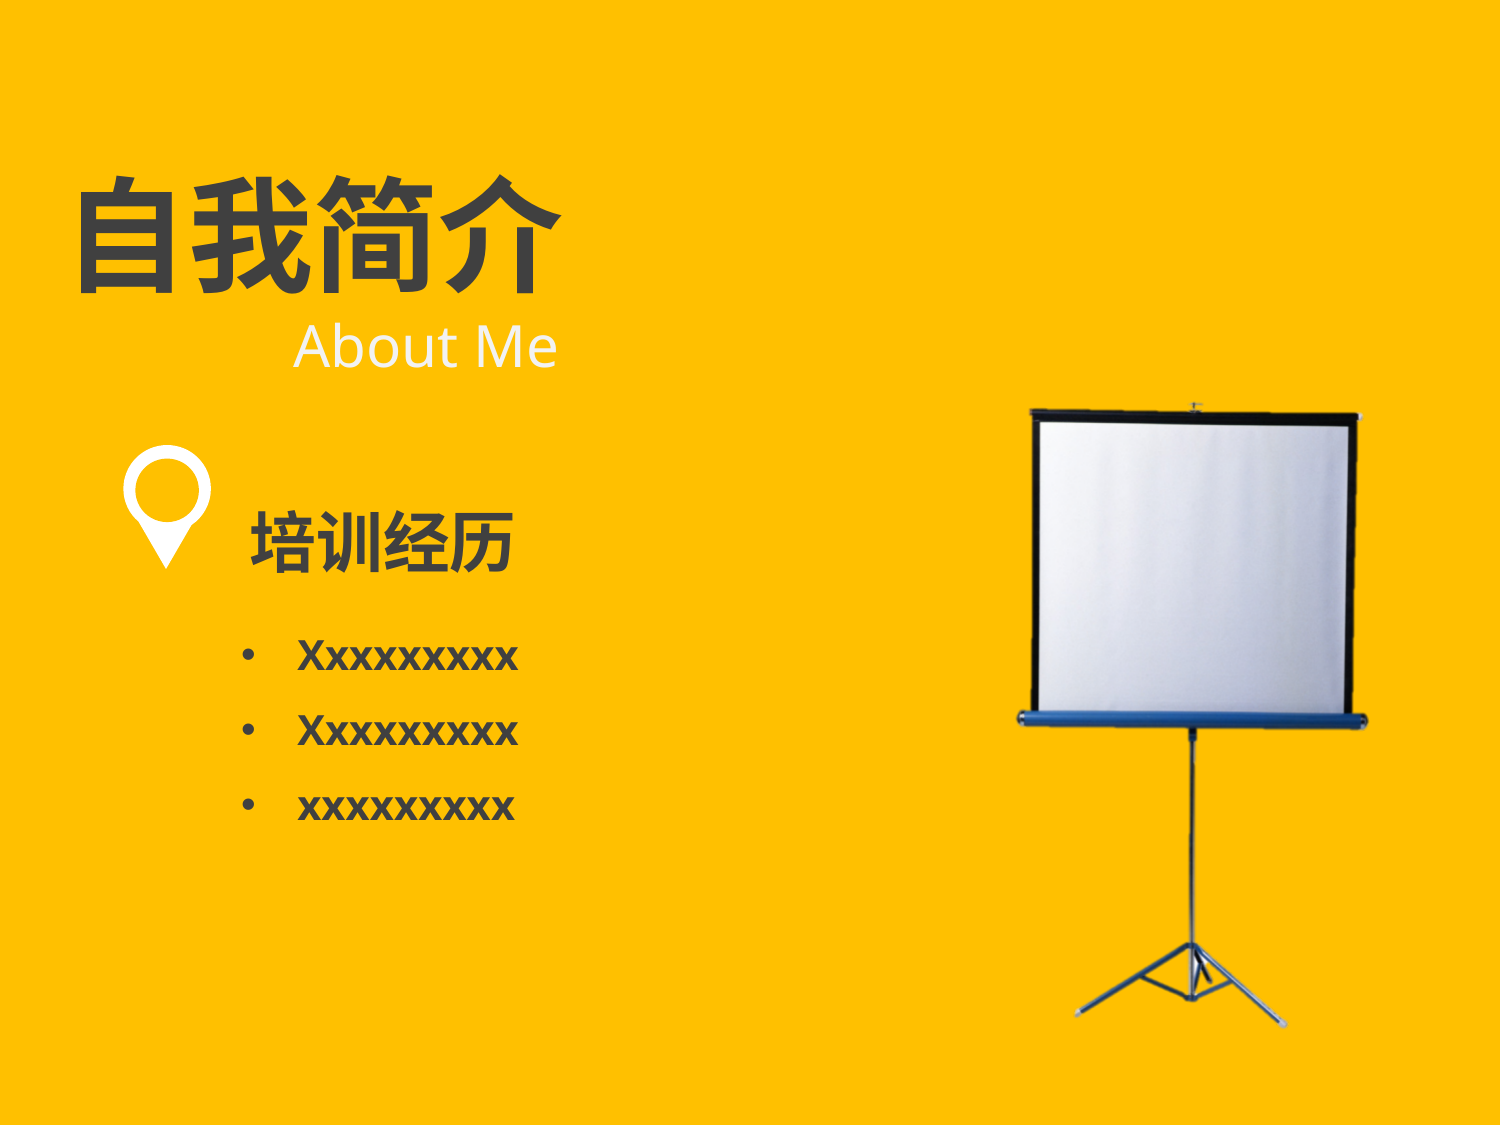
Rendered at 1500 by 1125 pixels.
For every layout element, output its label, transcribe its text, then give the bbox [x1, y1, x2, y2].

text_box Xxxxxxxxx Xxxxxxxxx xxxxxxxxx [226, 596, 891, 837]
text_box 培训经历 [234, 493, 532, 589]
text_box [123, 444, 212, 570]
title 自我简介 [48, 138, 1399, 327]
text_box About Me [278, 327, 574, 387]
picture [896, 378, 1500, 1054]
